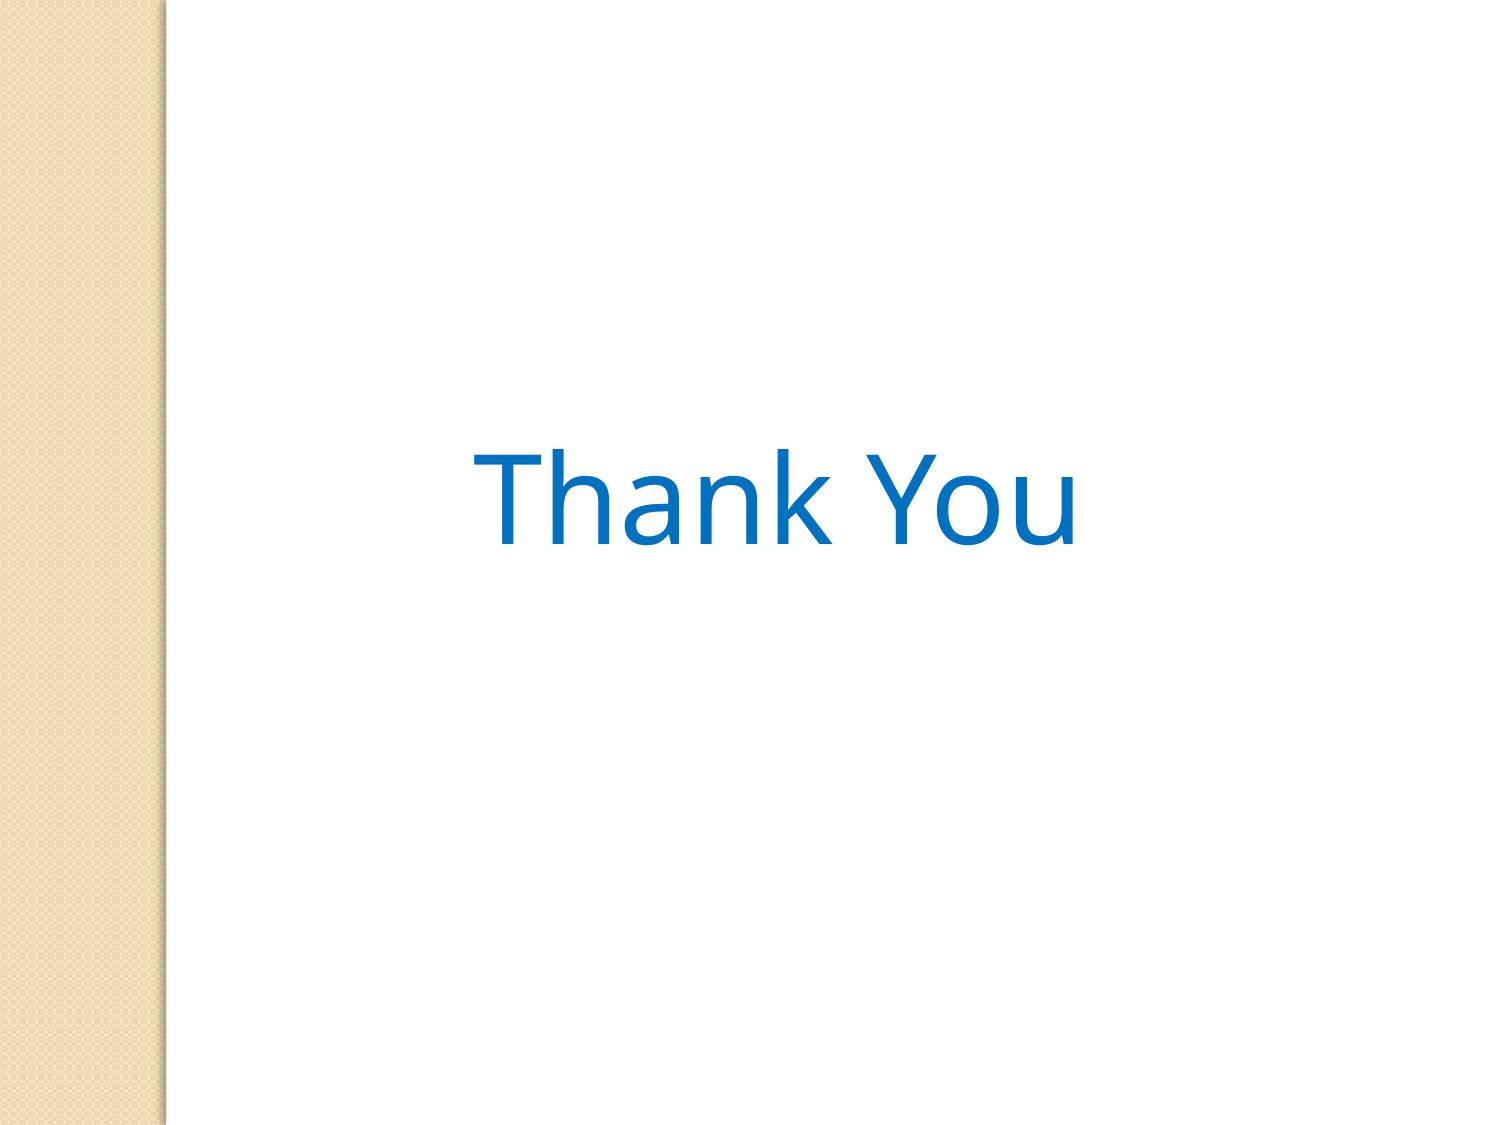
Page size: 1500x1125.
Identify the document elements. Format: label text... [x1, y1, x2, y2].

text_box Thank You [458, 412, 1099, 578]
